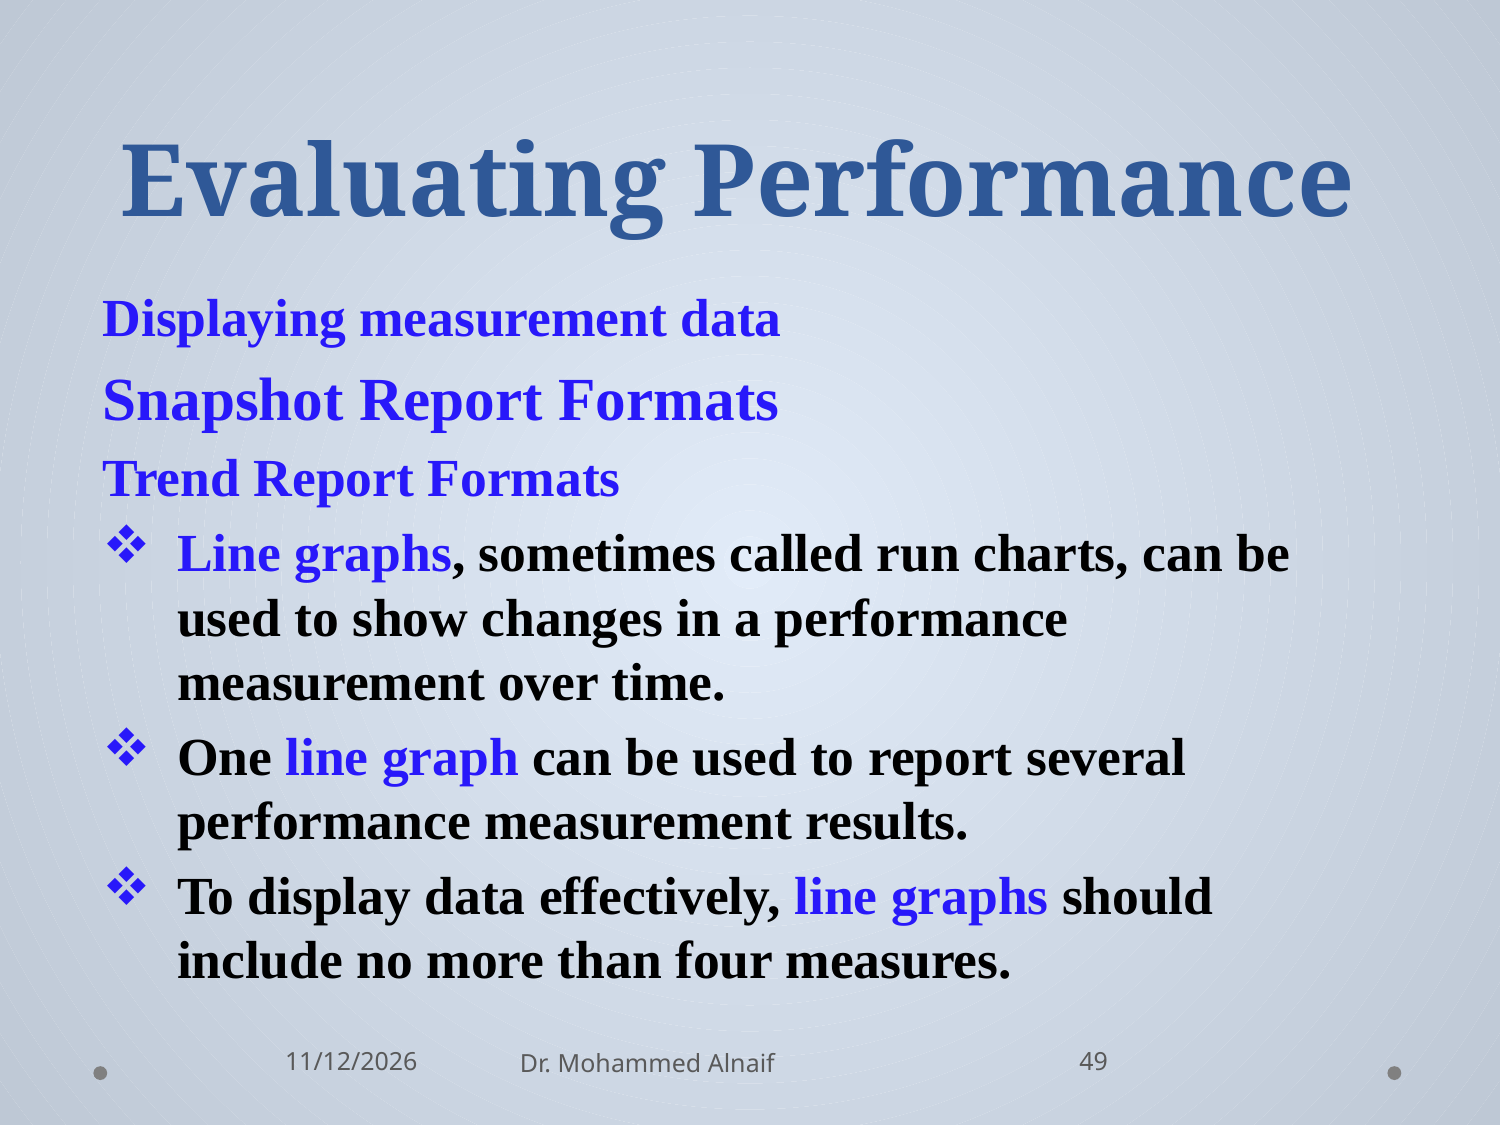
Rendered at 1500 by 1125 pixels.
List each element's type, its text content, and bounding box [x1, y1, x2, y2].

subtitle Displaying measurement data Snapshot Report Formats Trend Report Formats Line graphs, sometimes called run charts, can be used to show changes in a performance measurement over time. One line graph can be used to report several performance measurement results. To display data effectively, line graphs should include no more than four measures. [87, 275, 1388, 1001]
title Evaluating Performance [100, 78, 1376, 244]
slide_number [75, 1025, 425, 1100]
slide_number 49 [1074, 1025, 1425, 1100]
footer Dr. Mohammed Alnaif [512, 1025, 988, 1100]
